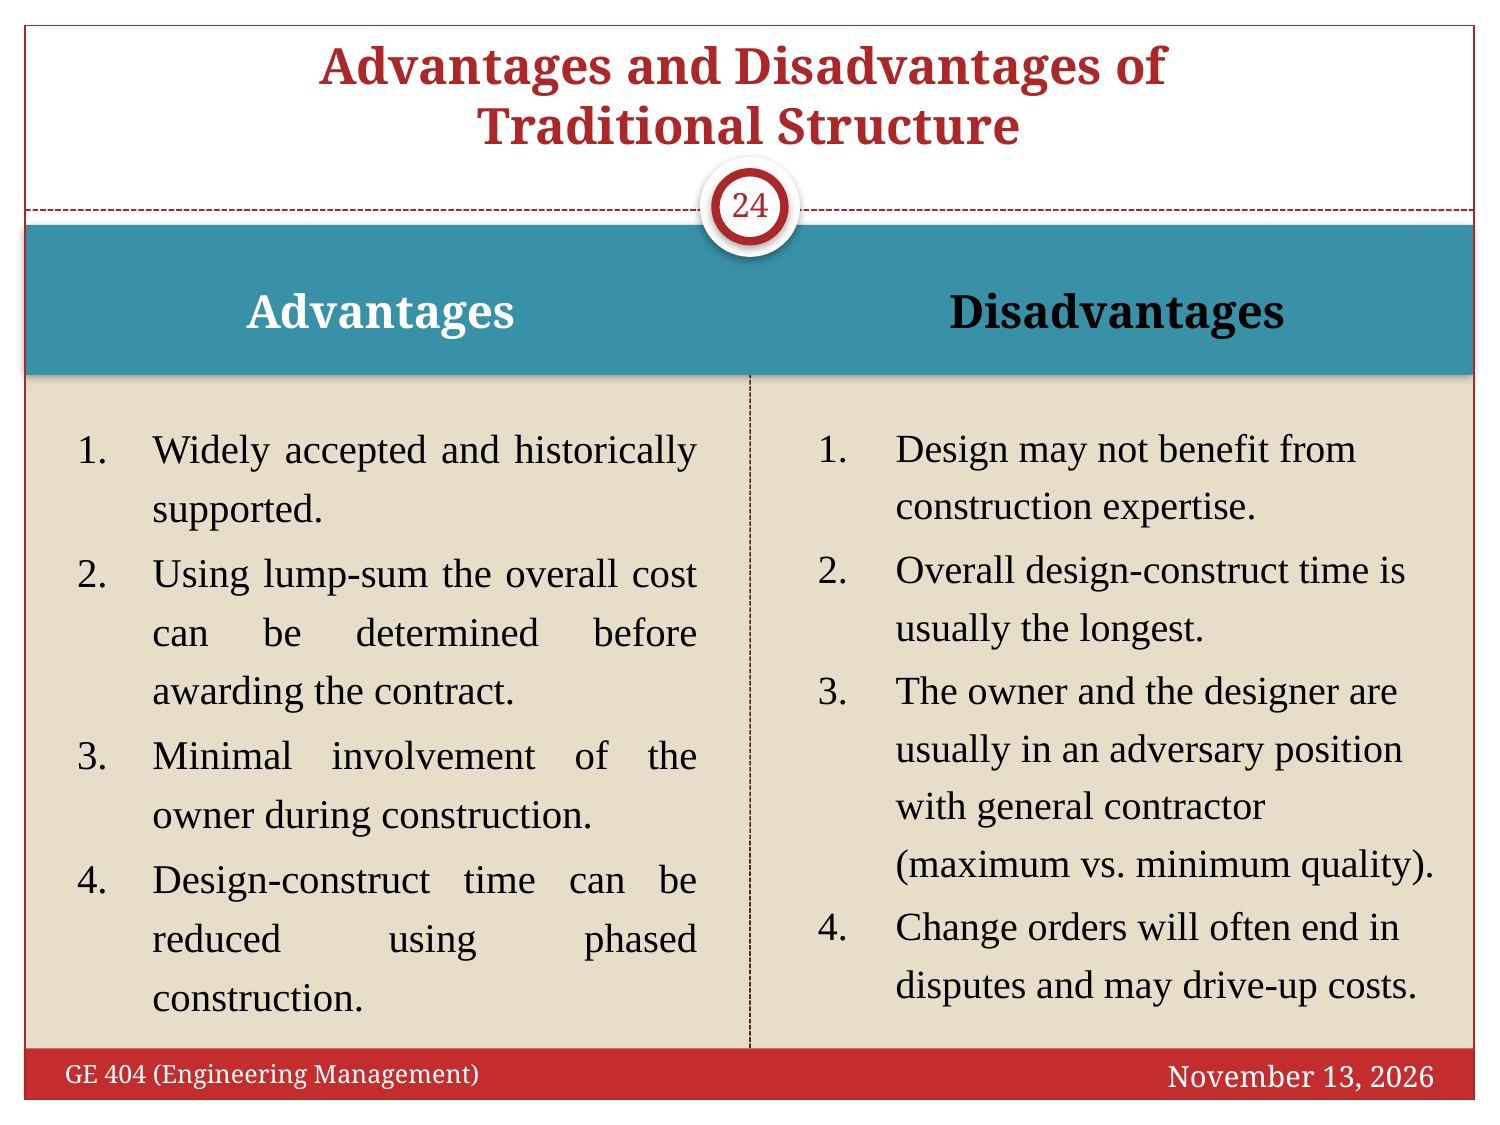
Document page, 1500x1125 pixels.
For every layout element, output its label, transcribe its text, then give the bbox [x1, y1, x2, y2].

list Disadvantages [785, 249, 1450, 371]
title Advantages and Disadvantages of Traditional Structure [49, 37, 1450, 162]
list Widely accepted and historically supported. Using lump-sum the overall cost can be determined before awarding the contract. Minimal involvement of the owner during construction. Design-construct time can be reduced using phased construction. [49, 405, 713, 1032]
list Design may not benefit from construction expertise. Overall design-construct time is usually the longest. The owner and the designer are usually in an adversary position with general contractor (maximum vs. minimum quality). Change orders will often end in disputes and may drive-up costs. [787, 405, 1450, 1033]
footer GE 404 (Engineering Management) [50, 1051, 638, 1112]
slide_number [950, 1050, 1450, 1111]
slide_number 24 [712, 171, 788, 244]
list Advantages [48, 249, 714, 371]
